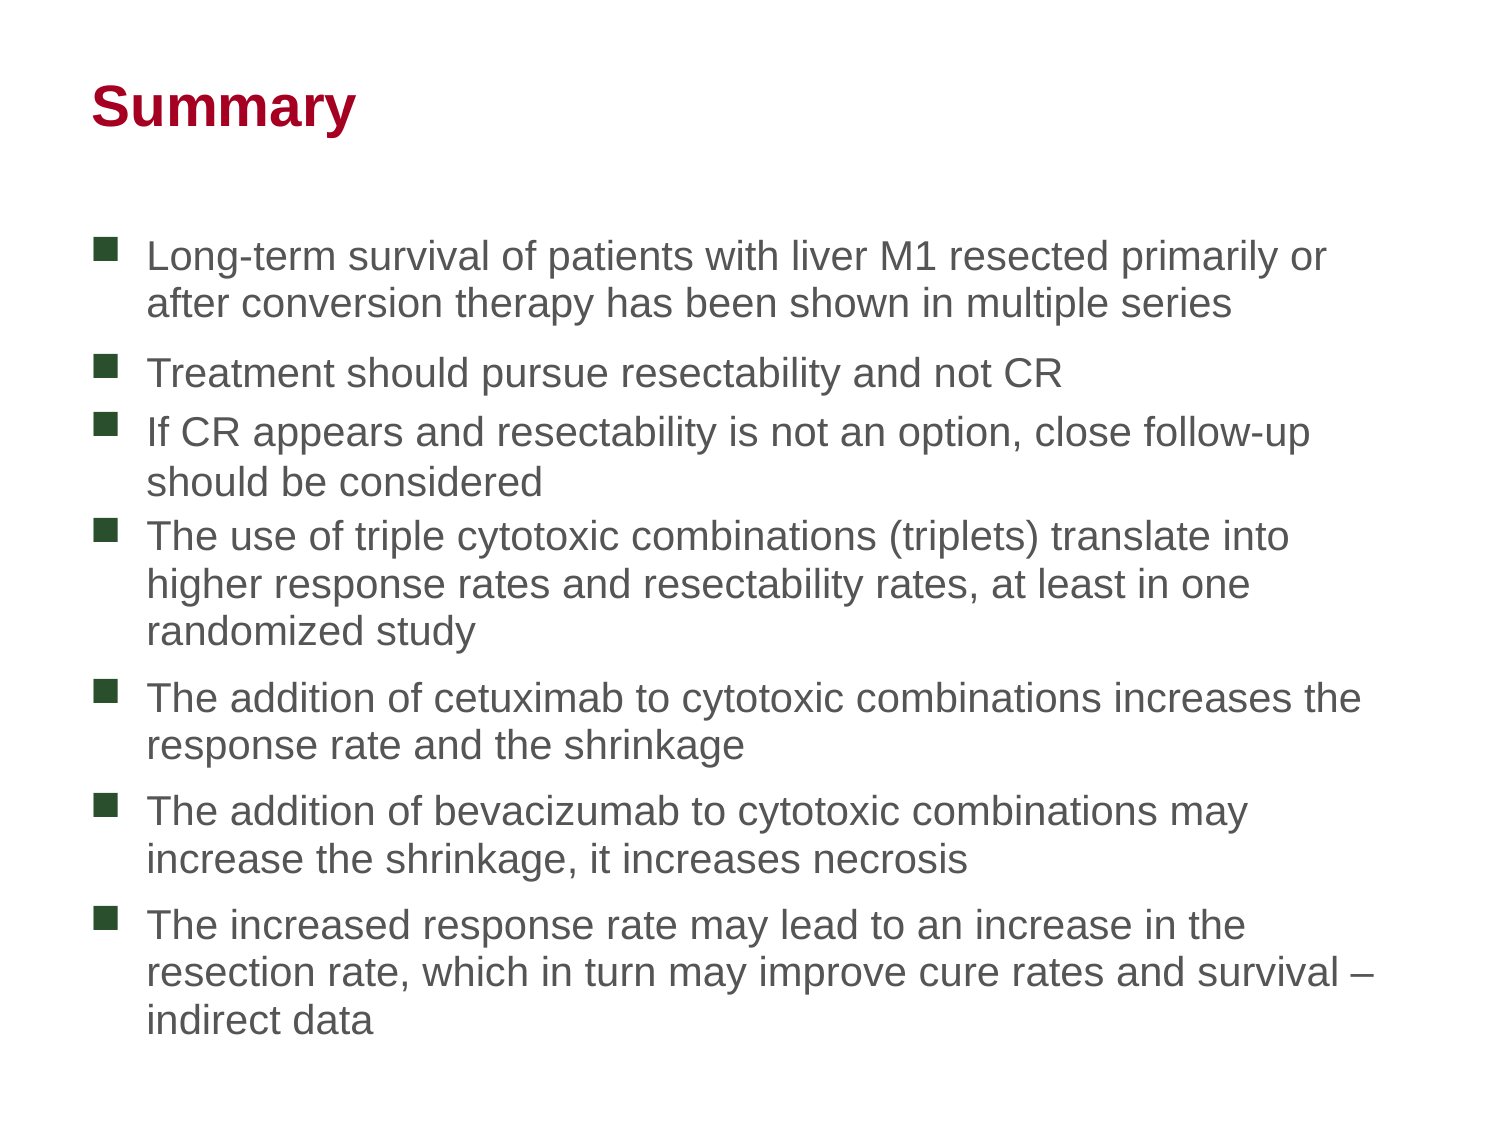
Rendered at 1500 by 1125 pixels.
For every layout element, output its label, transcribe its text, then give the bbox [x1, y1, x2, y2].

title Summary [76, 8, 1428, 197]
list Long-term survival of patients with liver M1 resected primarily or after conversion therapy has been shown in multiple series Treatment should pursue resectability and not CR If CR appears and resectability is not an option, close follow-up should be considered The use of triple cytotoxic combinations (triplets) translate into higher response rates and resectability rates, at least in one randomized study The addition of cetuximab to cytotoxic combinations increases the response rate and the shrinkage The addition of bevacizumab to cytotoxic combinations may increase the shrinkage, it increases necrosis The increased response rate may lead to an increase in the resection rate, which in turn may improve cure rates and survival – indirect data [74, 224, 1426, 1095]
